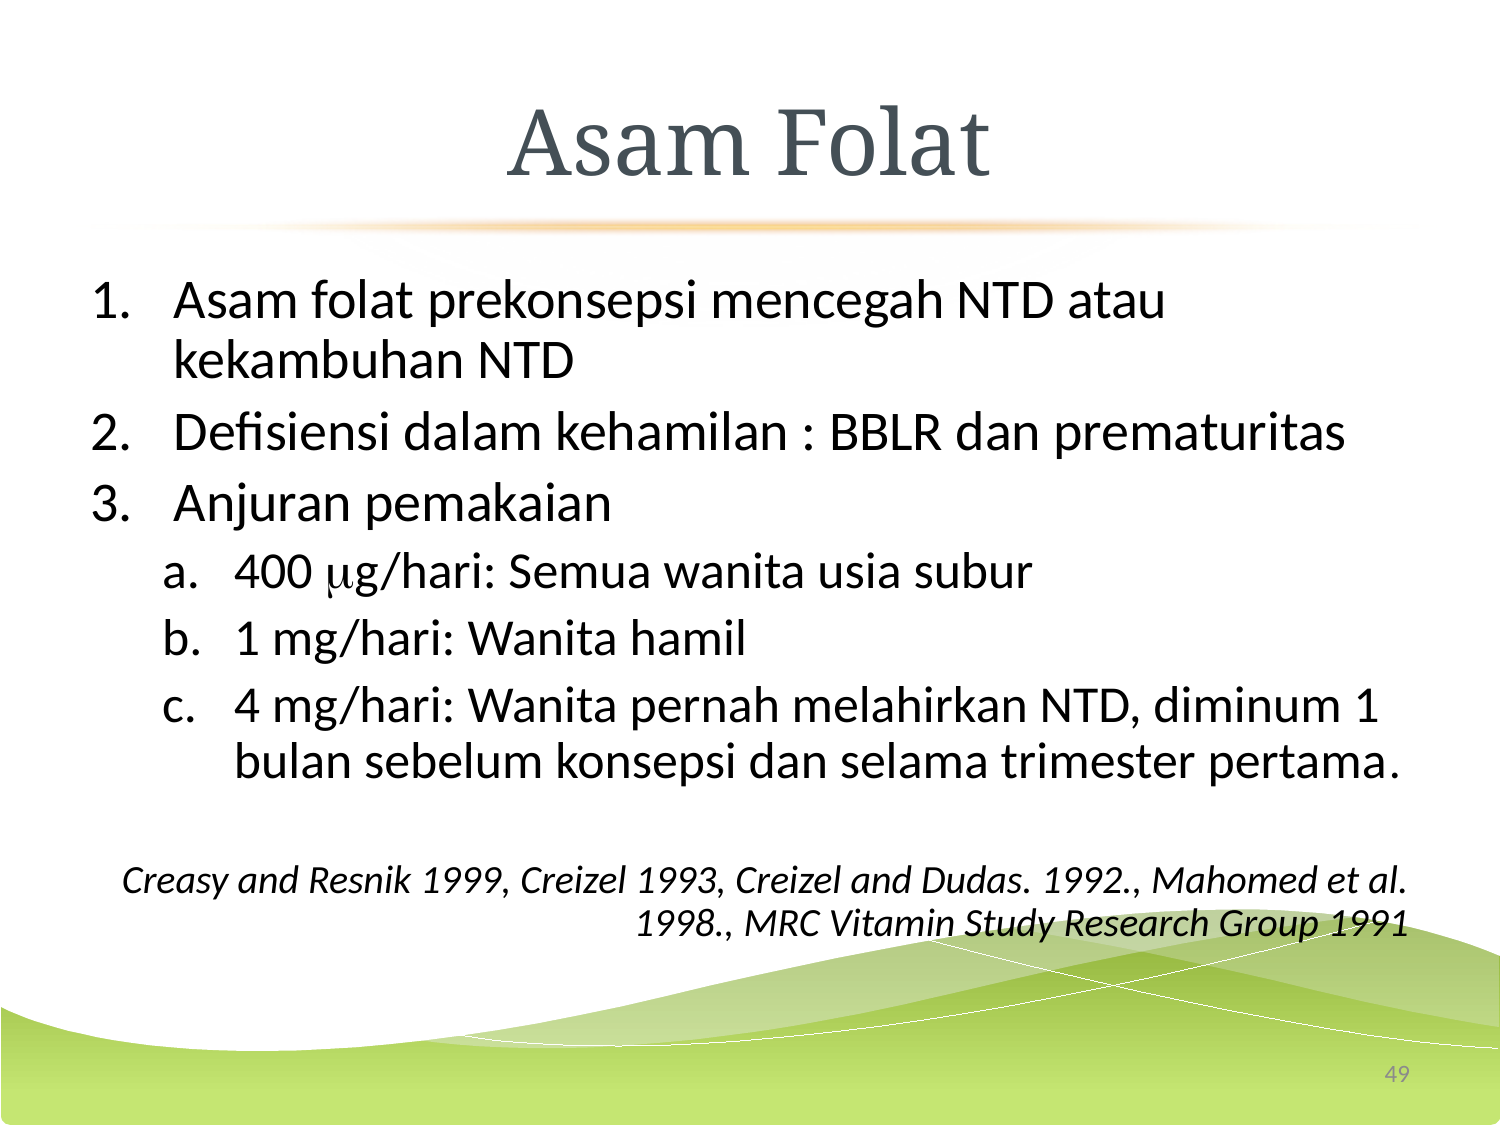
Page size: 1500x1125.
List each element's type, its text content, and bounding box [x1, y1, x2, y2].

list Asam folat prekonsepsi mencegah NTD atau kekambuhan NTD Defisiensi dalam kehamilan : BBLR dan prematuritas Anjuran pemakaian 400 g/hari: Semua wanita usia subur 1 mg/hari: Wanita hamil 4 mg/hari: Wanita pernah melahirkan NTD, diminum 1 bulan sebelum konsepsi dan selama trimester pertama. Creasy and Resnik 1999, Creizel 1993, Creizel and Dudas. 1992., Mahomed et al. 1998., MRC Vitamin Study Research Group 1991 [75, 262, 1425, 1005]
title Asam Folat [75, 45, 1425, 233]
picture [0, 1007, 6, 1125]
slide_number 49 [1074, 1042, 1425, 1103]
picture [0, 87, 1500, 829]
